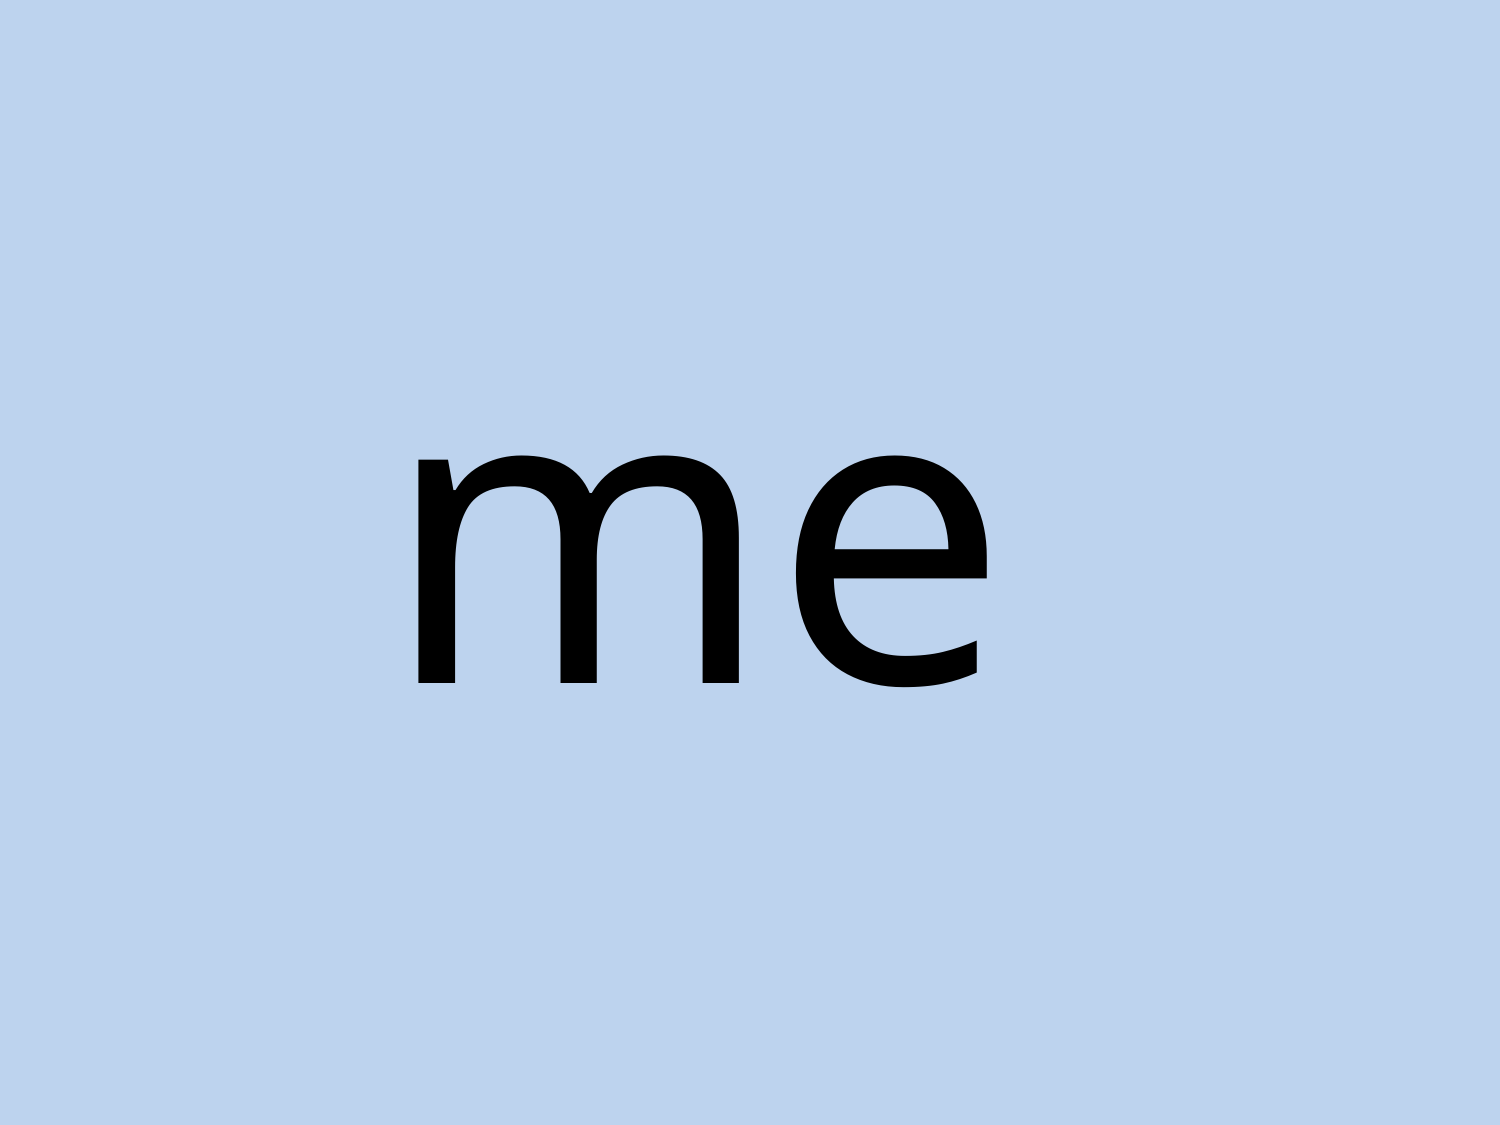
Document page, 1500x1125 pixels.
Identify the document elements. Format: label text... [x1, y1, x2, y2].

text_box me [41, 259, 1459, 775]
